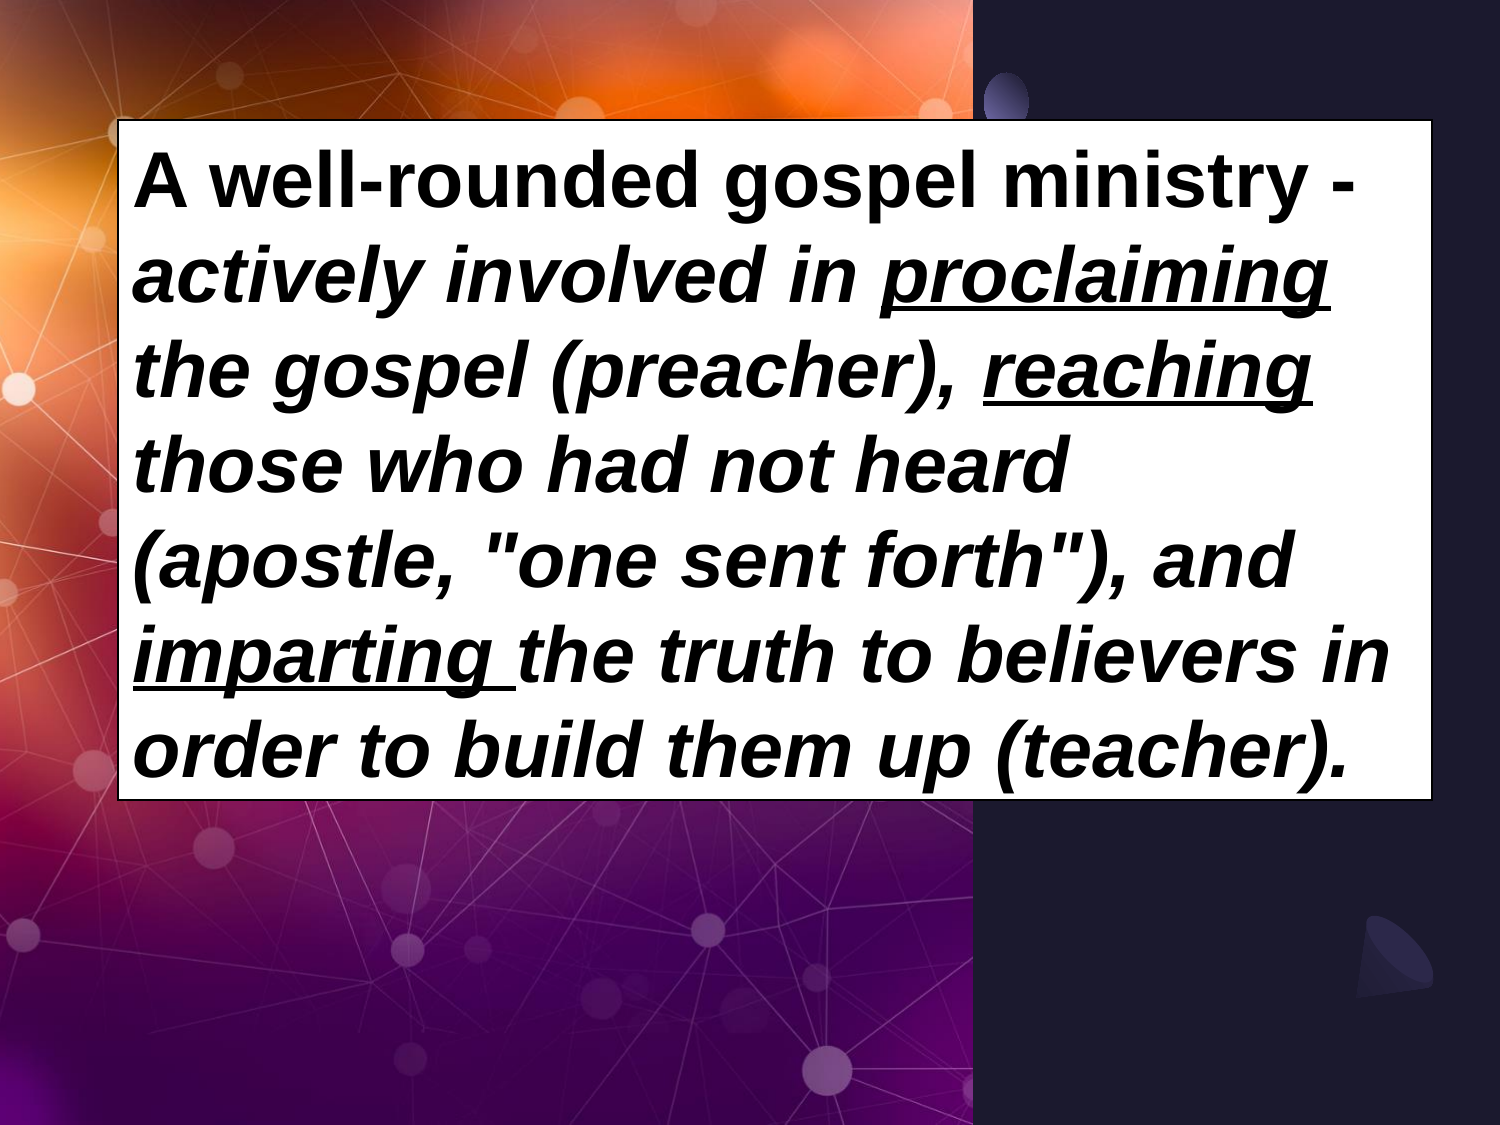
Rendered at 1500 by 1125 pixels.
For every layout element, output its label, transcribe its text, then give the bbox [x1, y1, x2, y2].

picture [0, 0, 973, 1125]
text_box A well-rounded gospel ministry - actively involved in proclaiming the gospel (preacher), reaching those who had not heard (apostle, "one sent forth"), and imparting the truth to believers in order to build them up (teacher). [973, 119, 1433, 801]
